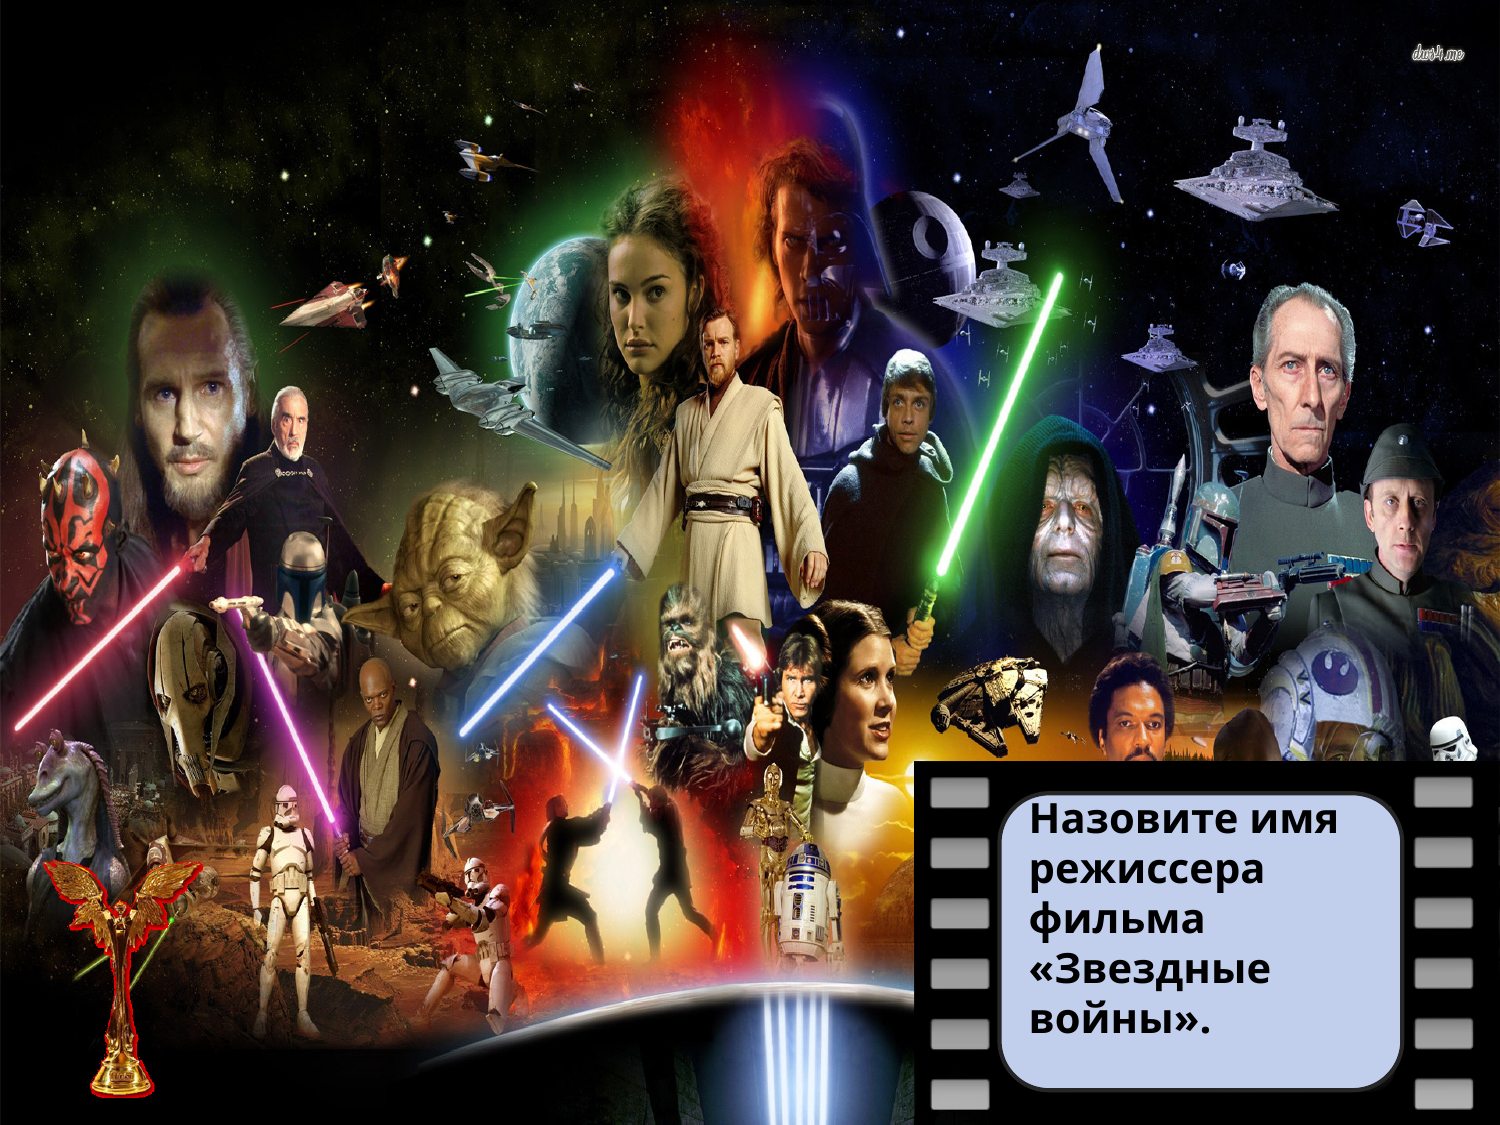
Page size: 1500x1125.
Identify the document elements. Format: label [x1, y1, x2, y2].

text_box [913, 761, 1500, 1125]
picture [0, 0, 1500, 1125]
